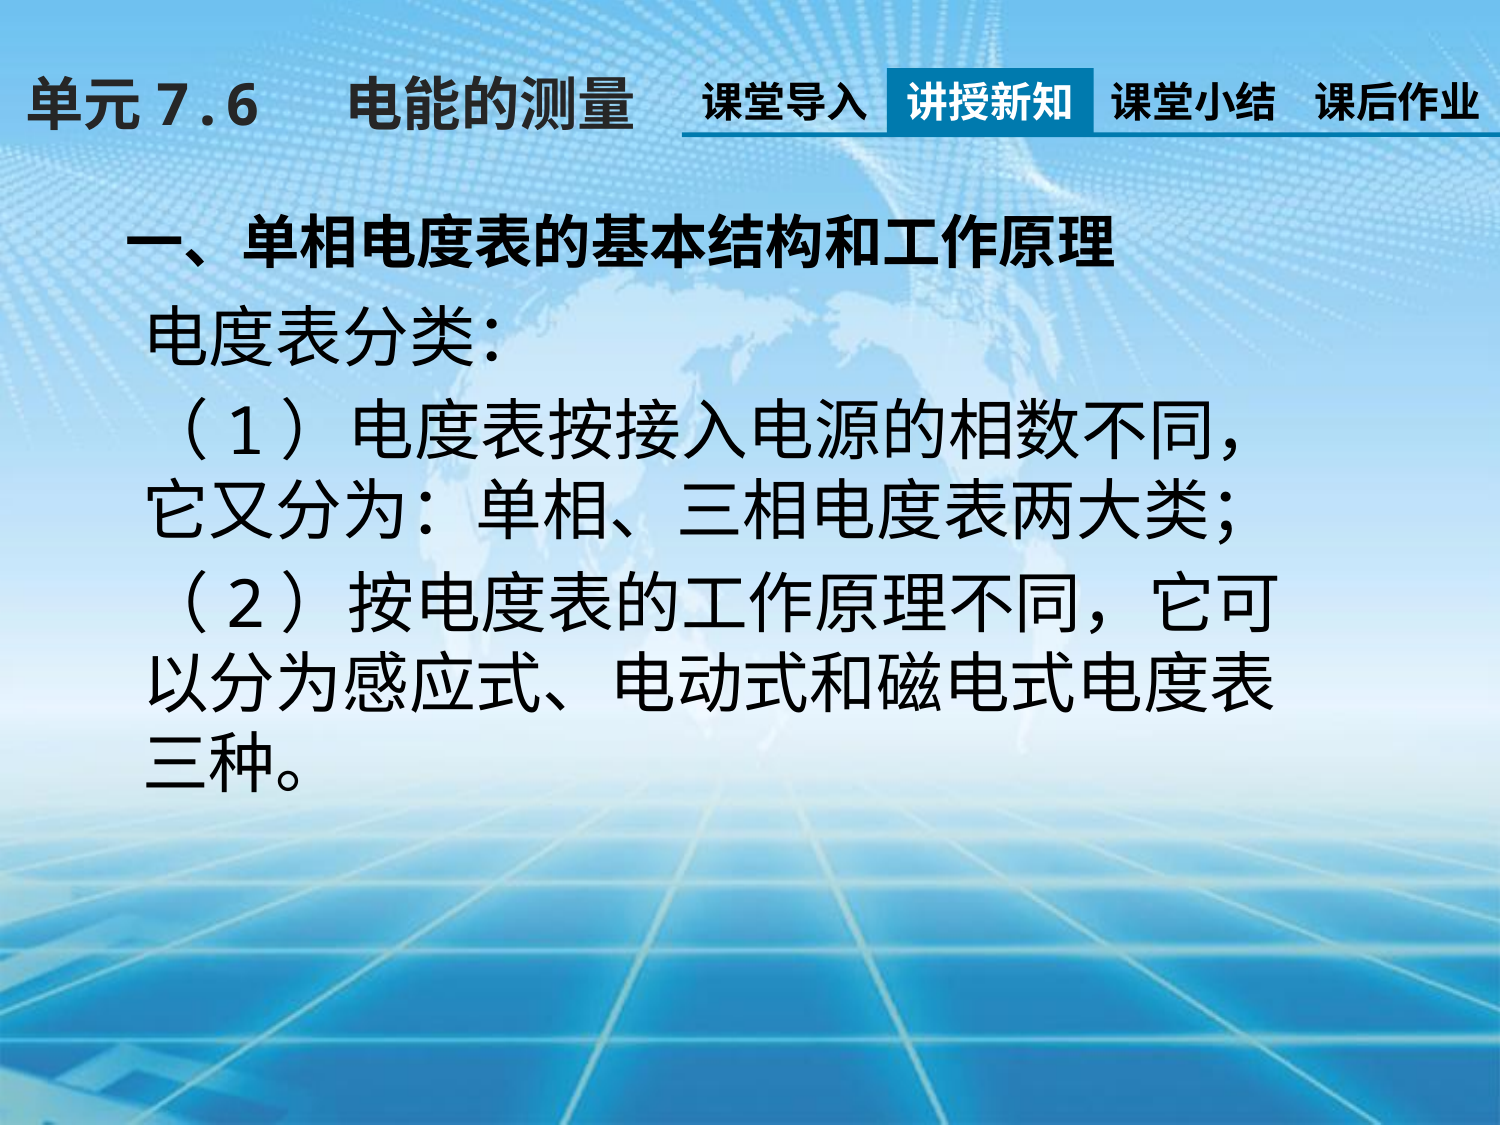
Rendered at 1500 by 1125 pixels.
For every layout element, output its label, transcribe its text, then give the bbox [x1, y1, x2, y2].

picture [0, 0, 1500, 1125]
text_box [10, 59, 1500, 146]
text_box 一、单相电度表的基本结构和工作原理 [110, 206, 1461, 273]
text_box 电度表分类： （1）电度表按接入电源的相数不同，它又分为：单相、三相电度表两大类； （2）按电度表的工作原理不同，它可以分为感应式、电动式和磁电式电度表三种。 [127, 287, 1351, 866]
